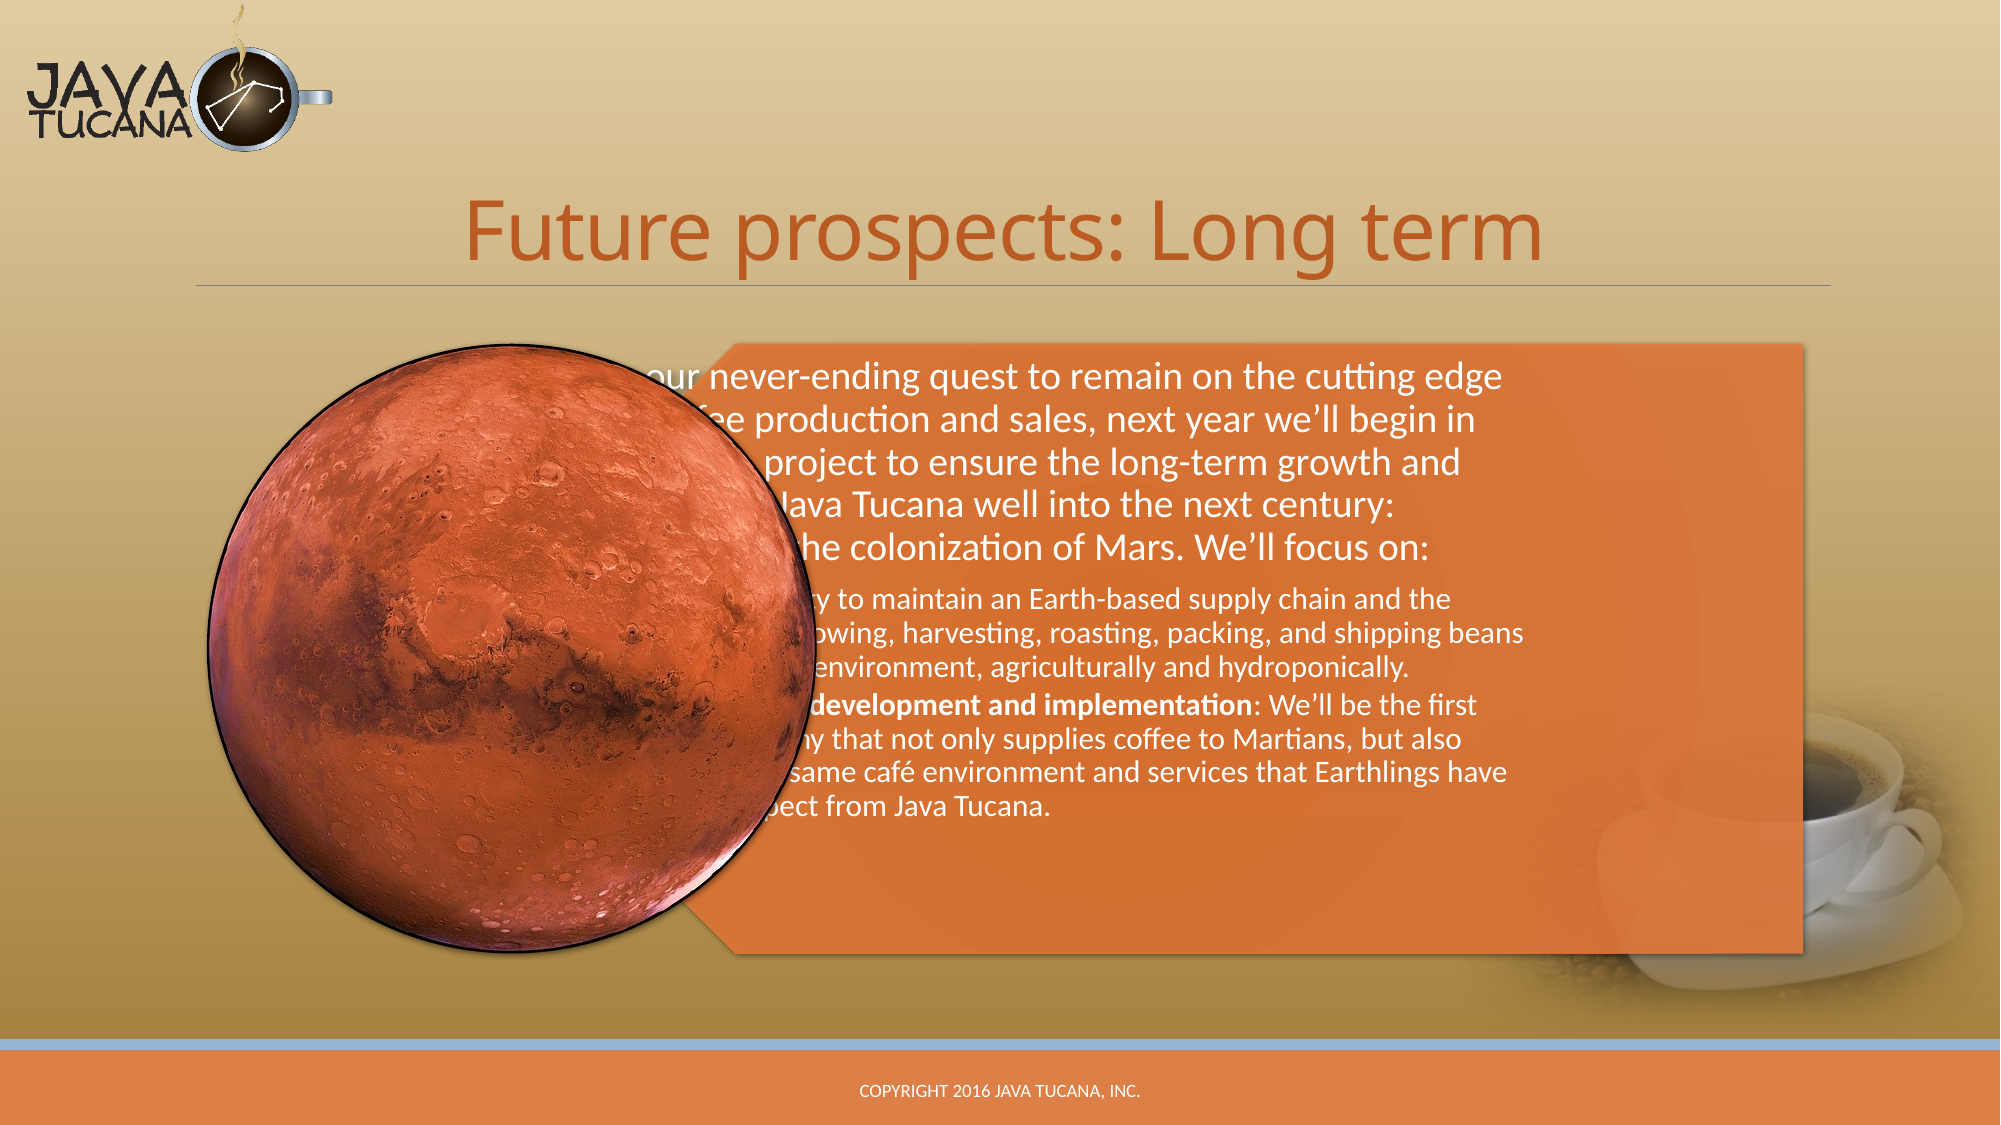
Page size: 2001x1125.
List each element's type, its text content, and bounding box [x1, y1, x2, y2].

footer Copyright 2016 Java Tucana, Inc. [604, 1059, 1396, 1120]
title Future prospects: Long term [180, 47, 1830, 282]
picture [13, 0, 341, 159]
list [94, 284, 1916, 1013]
